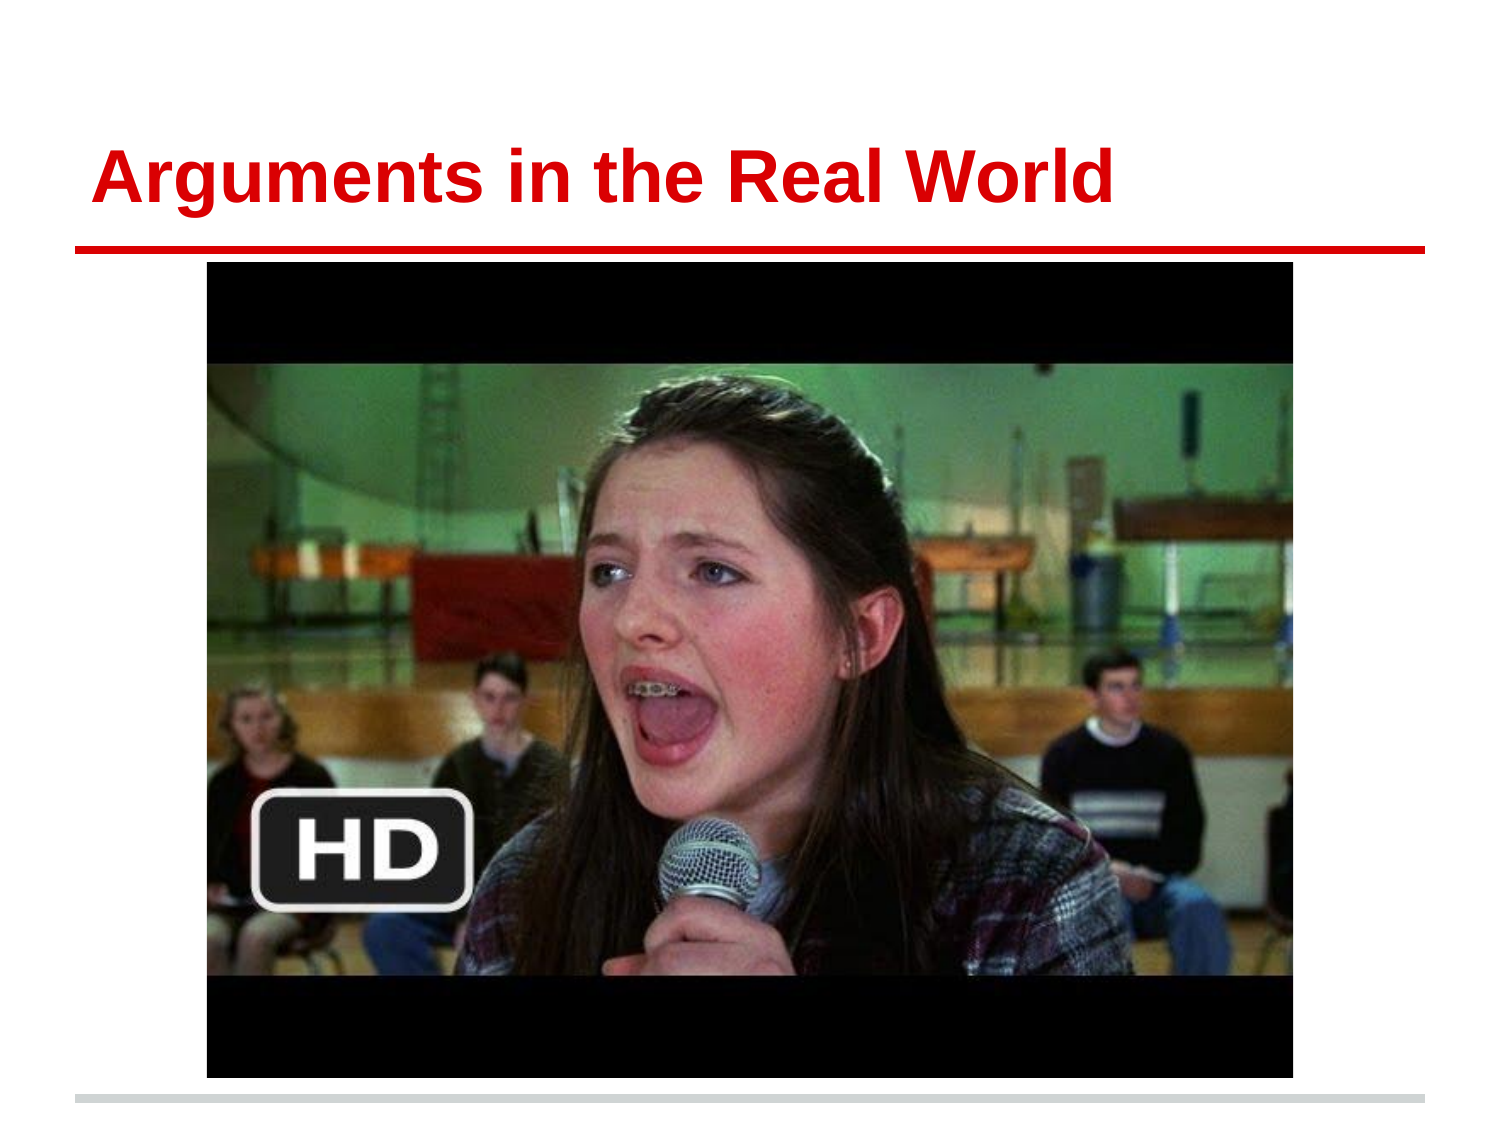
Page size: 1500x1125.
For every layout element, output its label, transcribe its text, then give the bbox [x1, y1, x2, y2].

text_box [206, 262, 1294, 1078]
title Arguments in the Real World [75, 45, 1425, 233]
